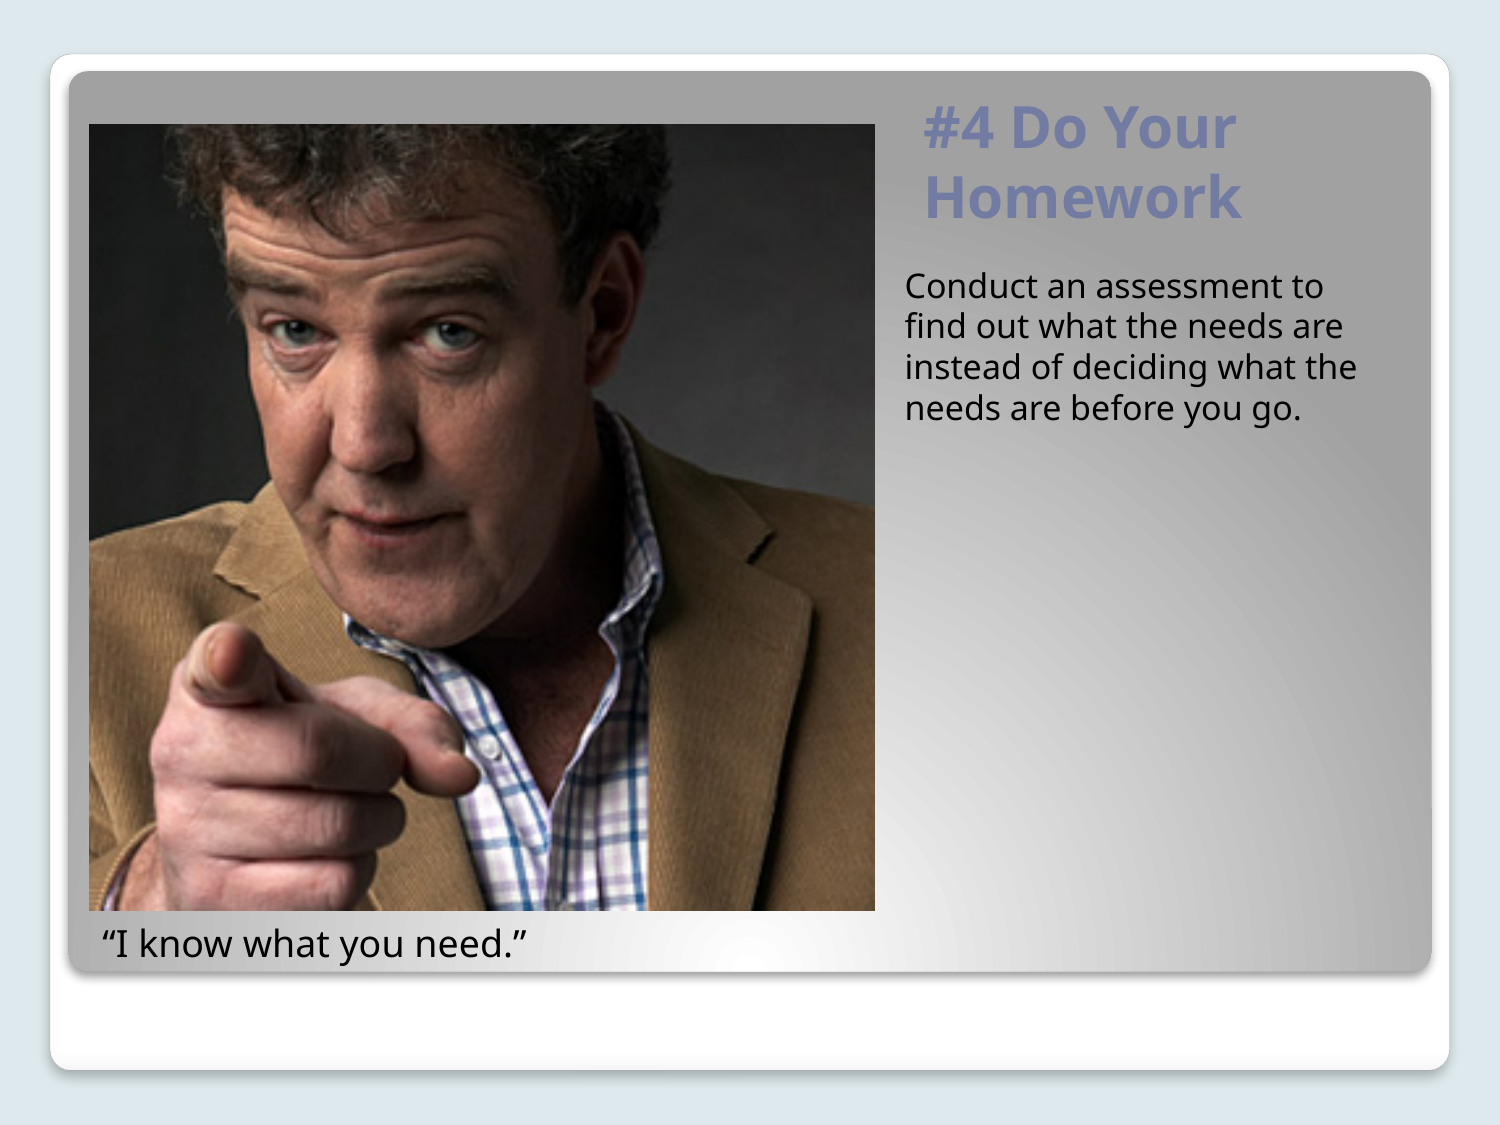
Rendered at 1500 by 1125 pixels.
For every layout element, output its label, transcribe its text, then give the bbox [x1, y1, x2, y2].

title #4 Do Your Homework [908, 87, 1397, 237]
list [89, 124, 876, 911]
list Conduct an assessment to find out what the needs are instead of deciding what the needs are before you go. [887, 237, 1397, 488]
text_box “I know what you need.” [87, 923, 763, 973]
